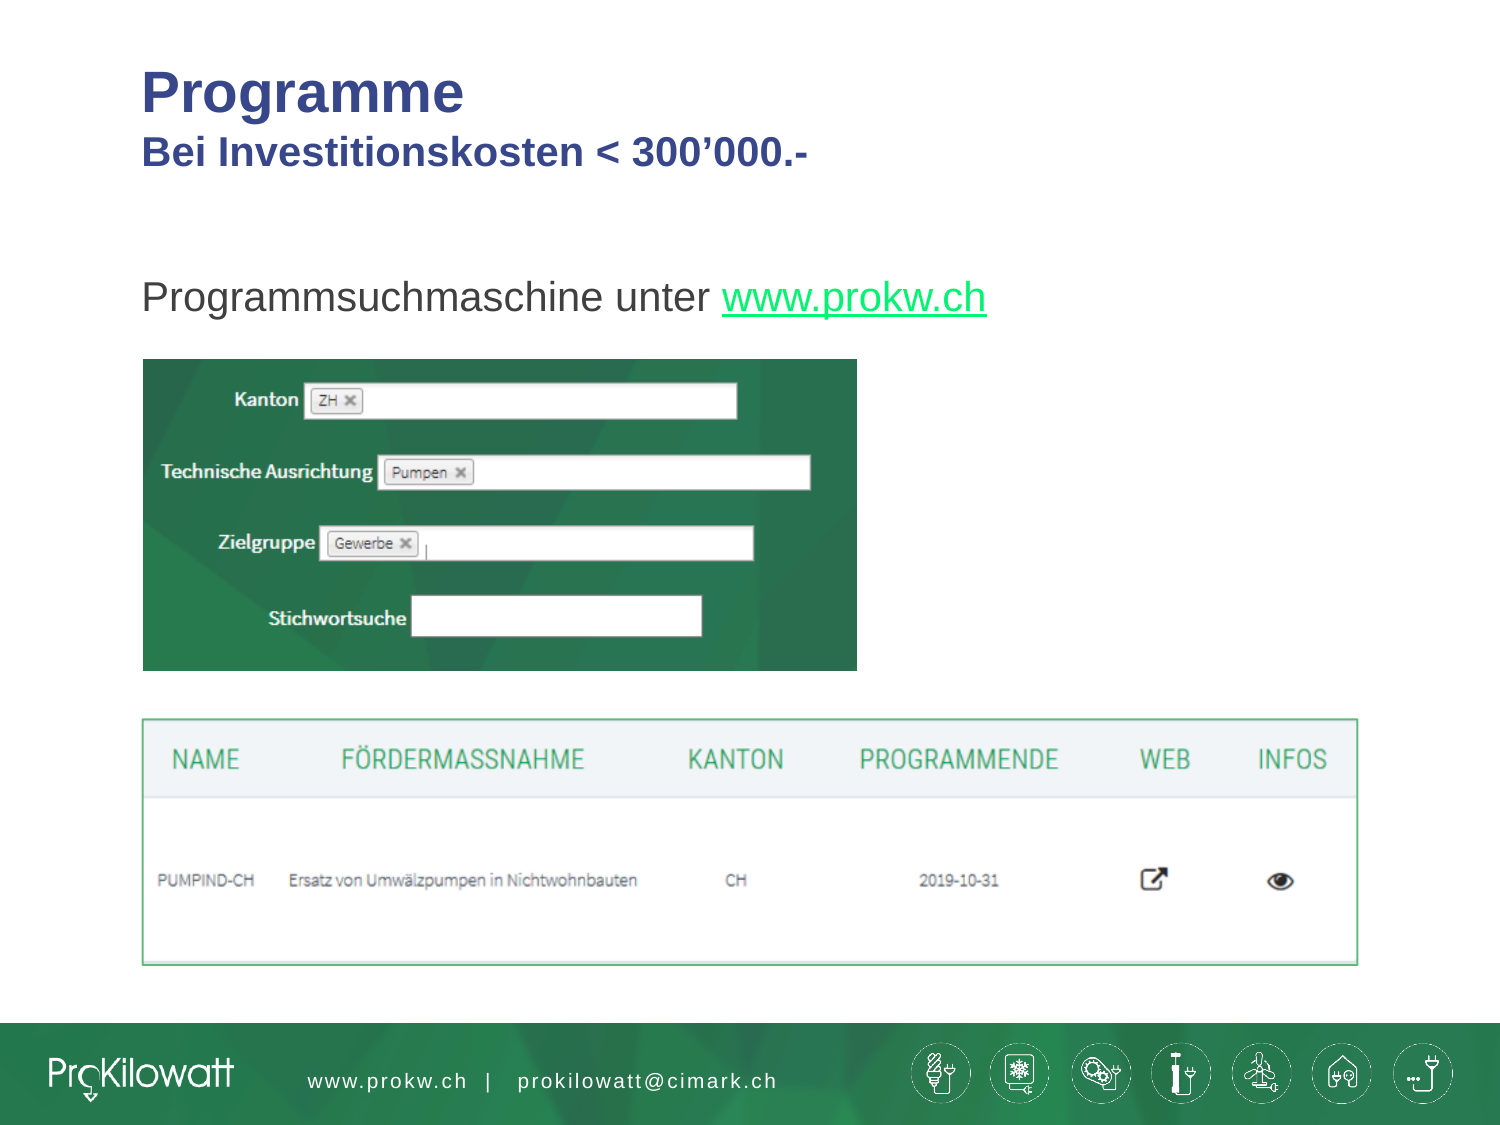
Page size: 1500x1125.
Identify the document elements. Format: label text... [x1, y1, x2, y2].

title Programme Bei Investitionskosten < 300’000.- [126, 54, 1164, 209]
list Programmsuchmaschine unter www.prokw.ch [126, 262, 1500, 409]
picture [143, 359, 857, 672]
picture [143, 719, 1357, 964]
picture [0, 1023, 1500, 1125]
